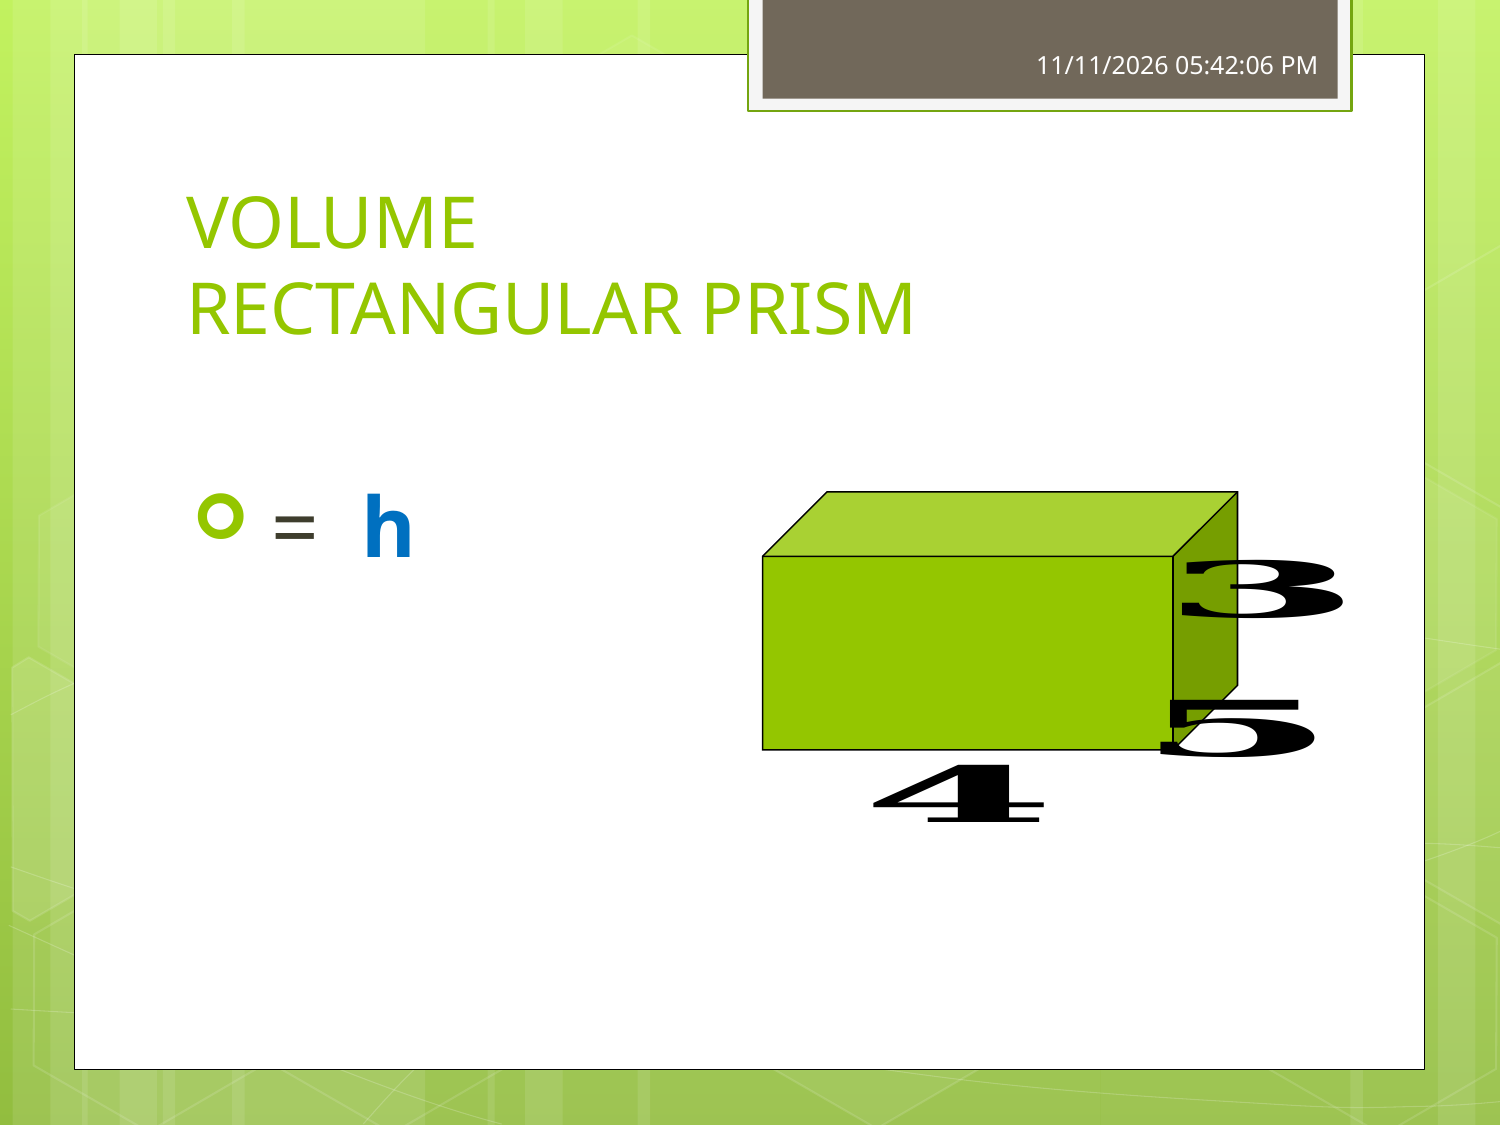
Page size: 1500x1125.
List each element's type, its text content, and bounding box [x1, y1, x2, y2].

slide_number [983, 36, 1334, 97]
text_box [762, 491, 1238, 750]
title VOLUME RECTANGULAR PRISM [171, 168, 1324, 357]
